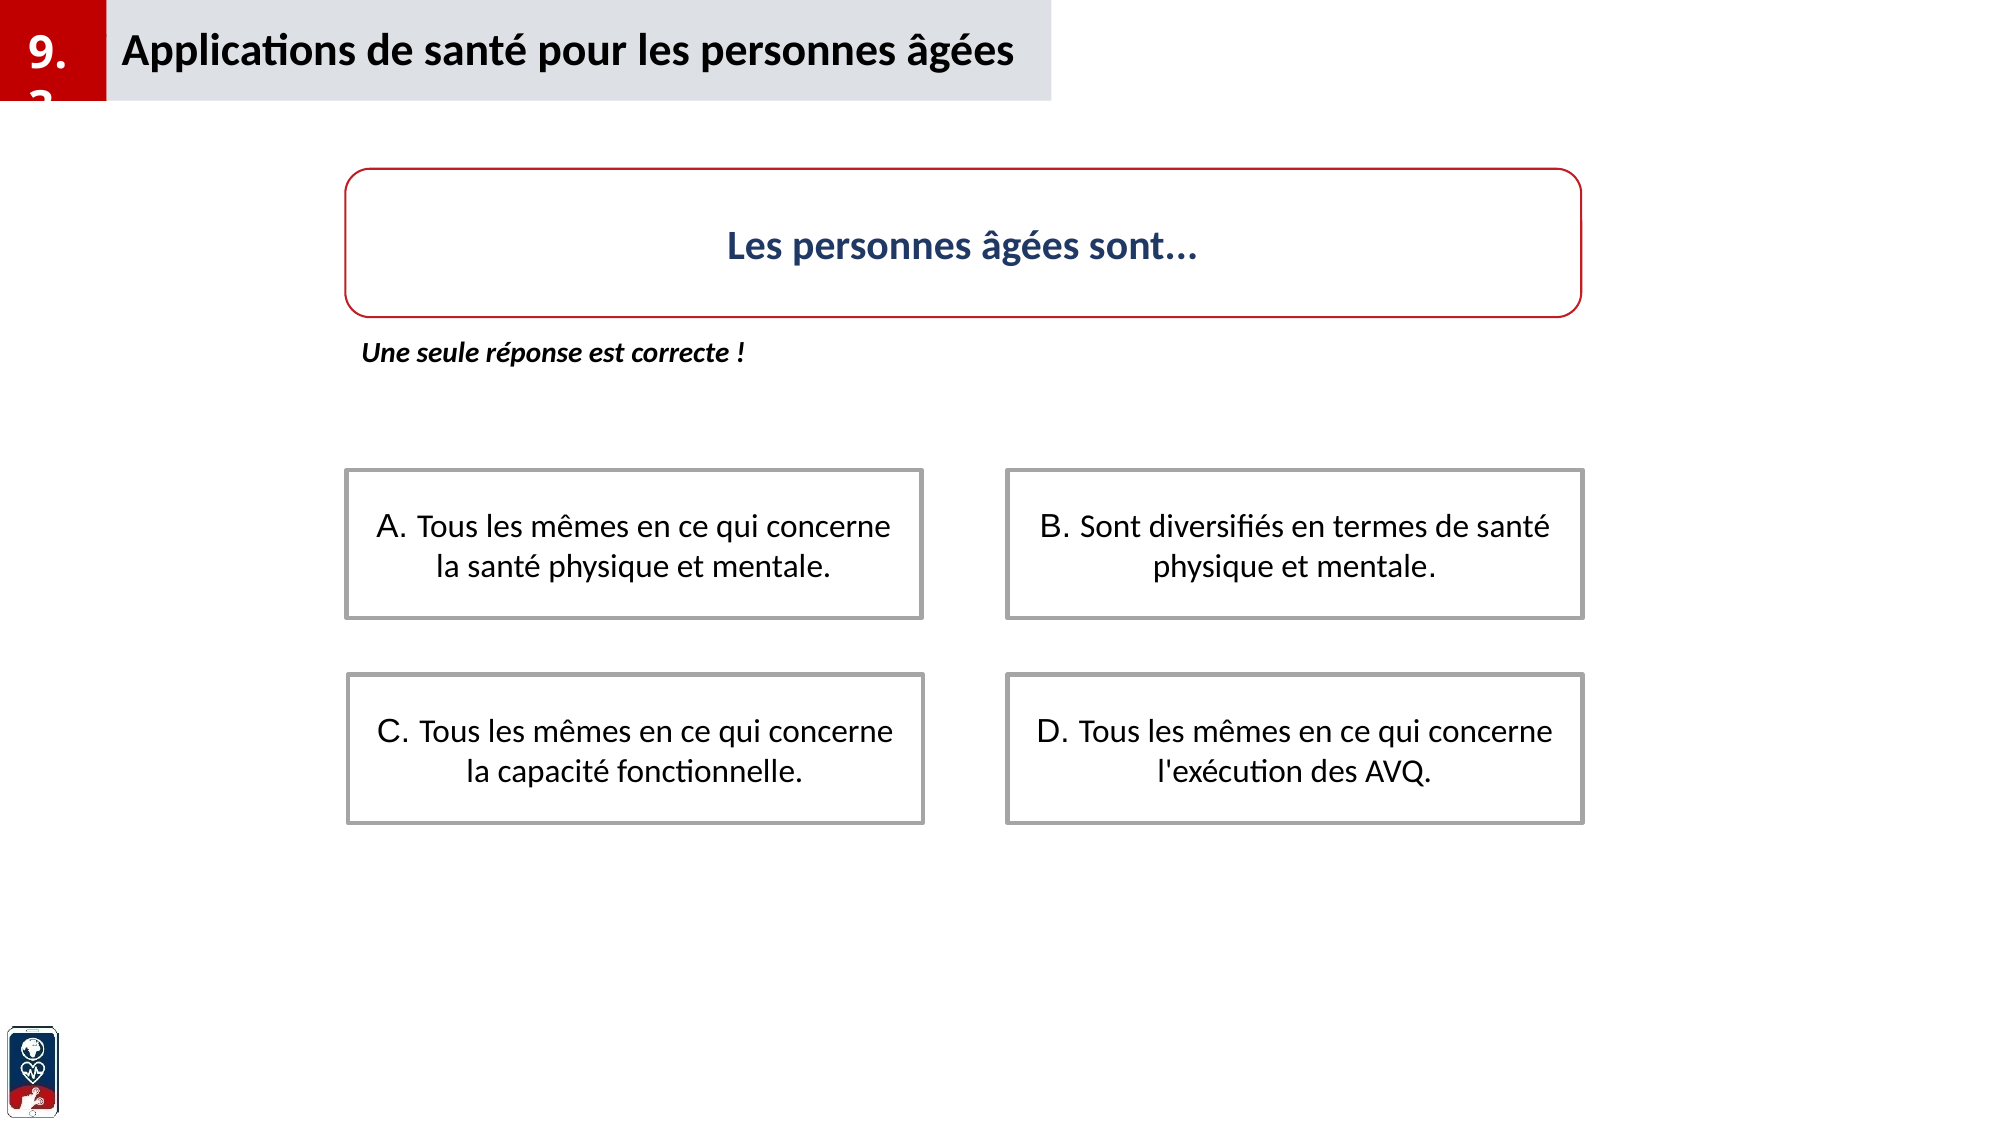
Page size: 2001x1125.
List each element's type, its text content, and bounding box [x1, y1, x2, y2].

picture [7, 1026, 59, 1118]
text_box Les personnes âgées sont... [345, 168, 1582, 318]
text_box 9.3 [13, 15, 107, 86]
text_box C. Tous les mêmes en ce qui concerne la capacité fonctionnelle. [346, 672, 925, 825]
text_box Applications de santé pour les personnes âgées [106, 0, 1052, 101]
text_box A. Tous les mêmes en ce qui concerne la santé physique et mentale. [344, 468, 924, 620]
text_box [0, 0, 106, 101]
text_box D. Tous les mêmes en ce qui concerne l'exécution des AVQ. [1005, 672, 1585, 825]
text_box Une seule réponse est correcte ! [346, 325, 912, 376]
text_box B. Sont diversifiés en termes de santé physique et mentale. [1005, 468, 1585, 620]
